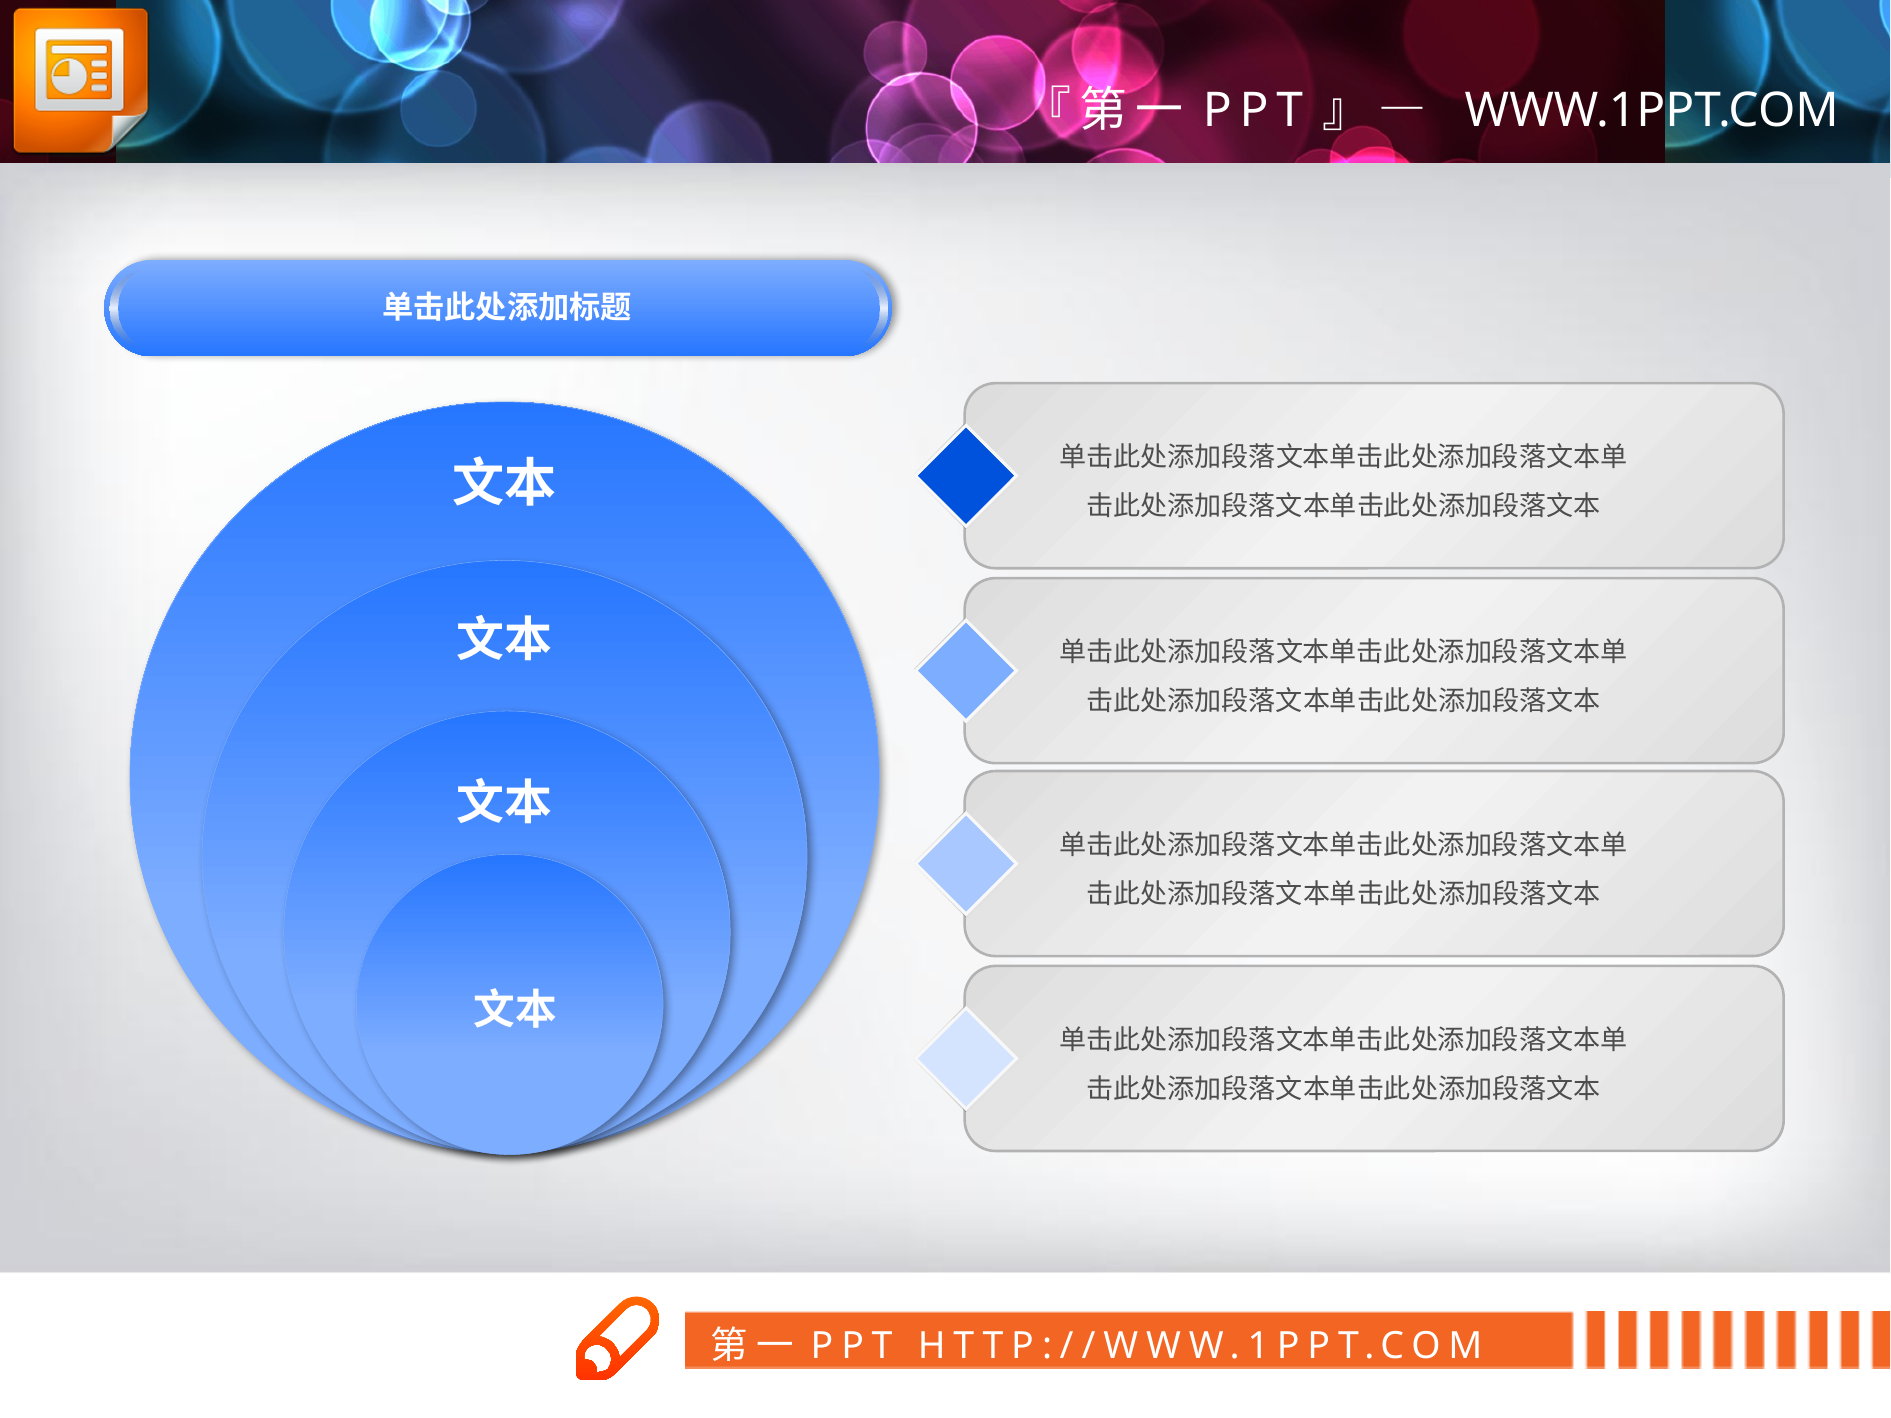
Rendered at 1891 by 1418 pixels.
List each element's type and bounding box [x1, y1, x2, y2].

text_box [329, 854, 702, 1155]
picture [0, 0, 1891, 1275]
text_box [915, 382, 1784, 569]
text_box [915, 770, 1784, 957]
text_box [915, 577, 1784, 764]
text_box [201, 560, 808, 1154]
text_box [129, 401, 880, 1152]
text_box [915, 965, 1784, 1152]
text_box [103, 259, 892, 357]
text_box [283, 710, 731, 1154]
picture [685, 1311, 1891, 1369]
